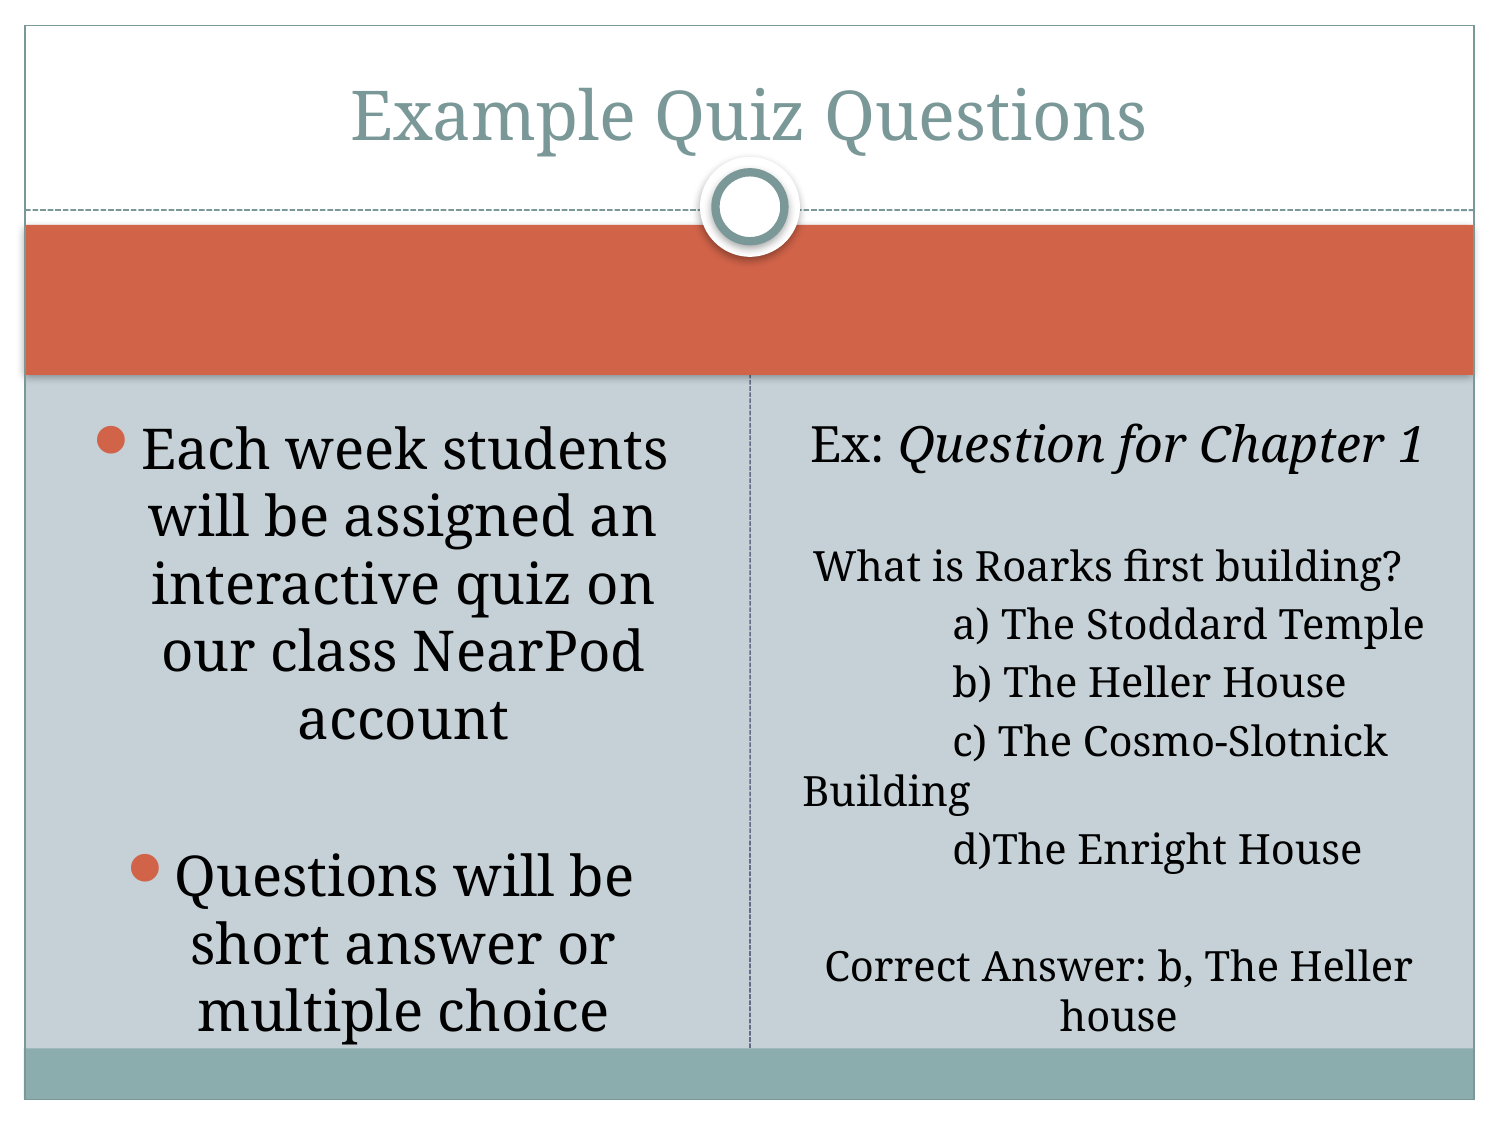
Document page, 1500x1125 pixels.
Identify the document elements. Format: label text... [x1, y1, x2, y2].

title Example Quiz Questions [49, 37, 1450, 162]
list Ex: Question for Chapter 1 What is Roarks first building? a) The Stoddard Temple b) The Heller House c) The Cosmo-Slotnick Building d)The Enright House Correct Answer: b, The Heller house [787, 405, 1450, 1033]
list Each week students will be assigned an interactive quiz on our class NearPod account Questions will be short answer or multiple choice [49, 405, 713, 1032]
